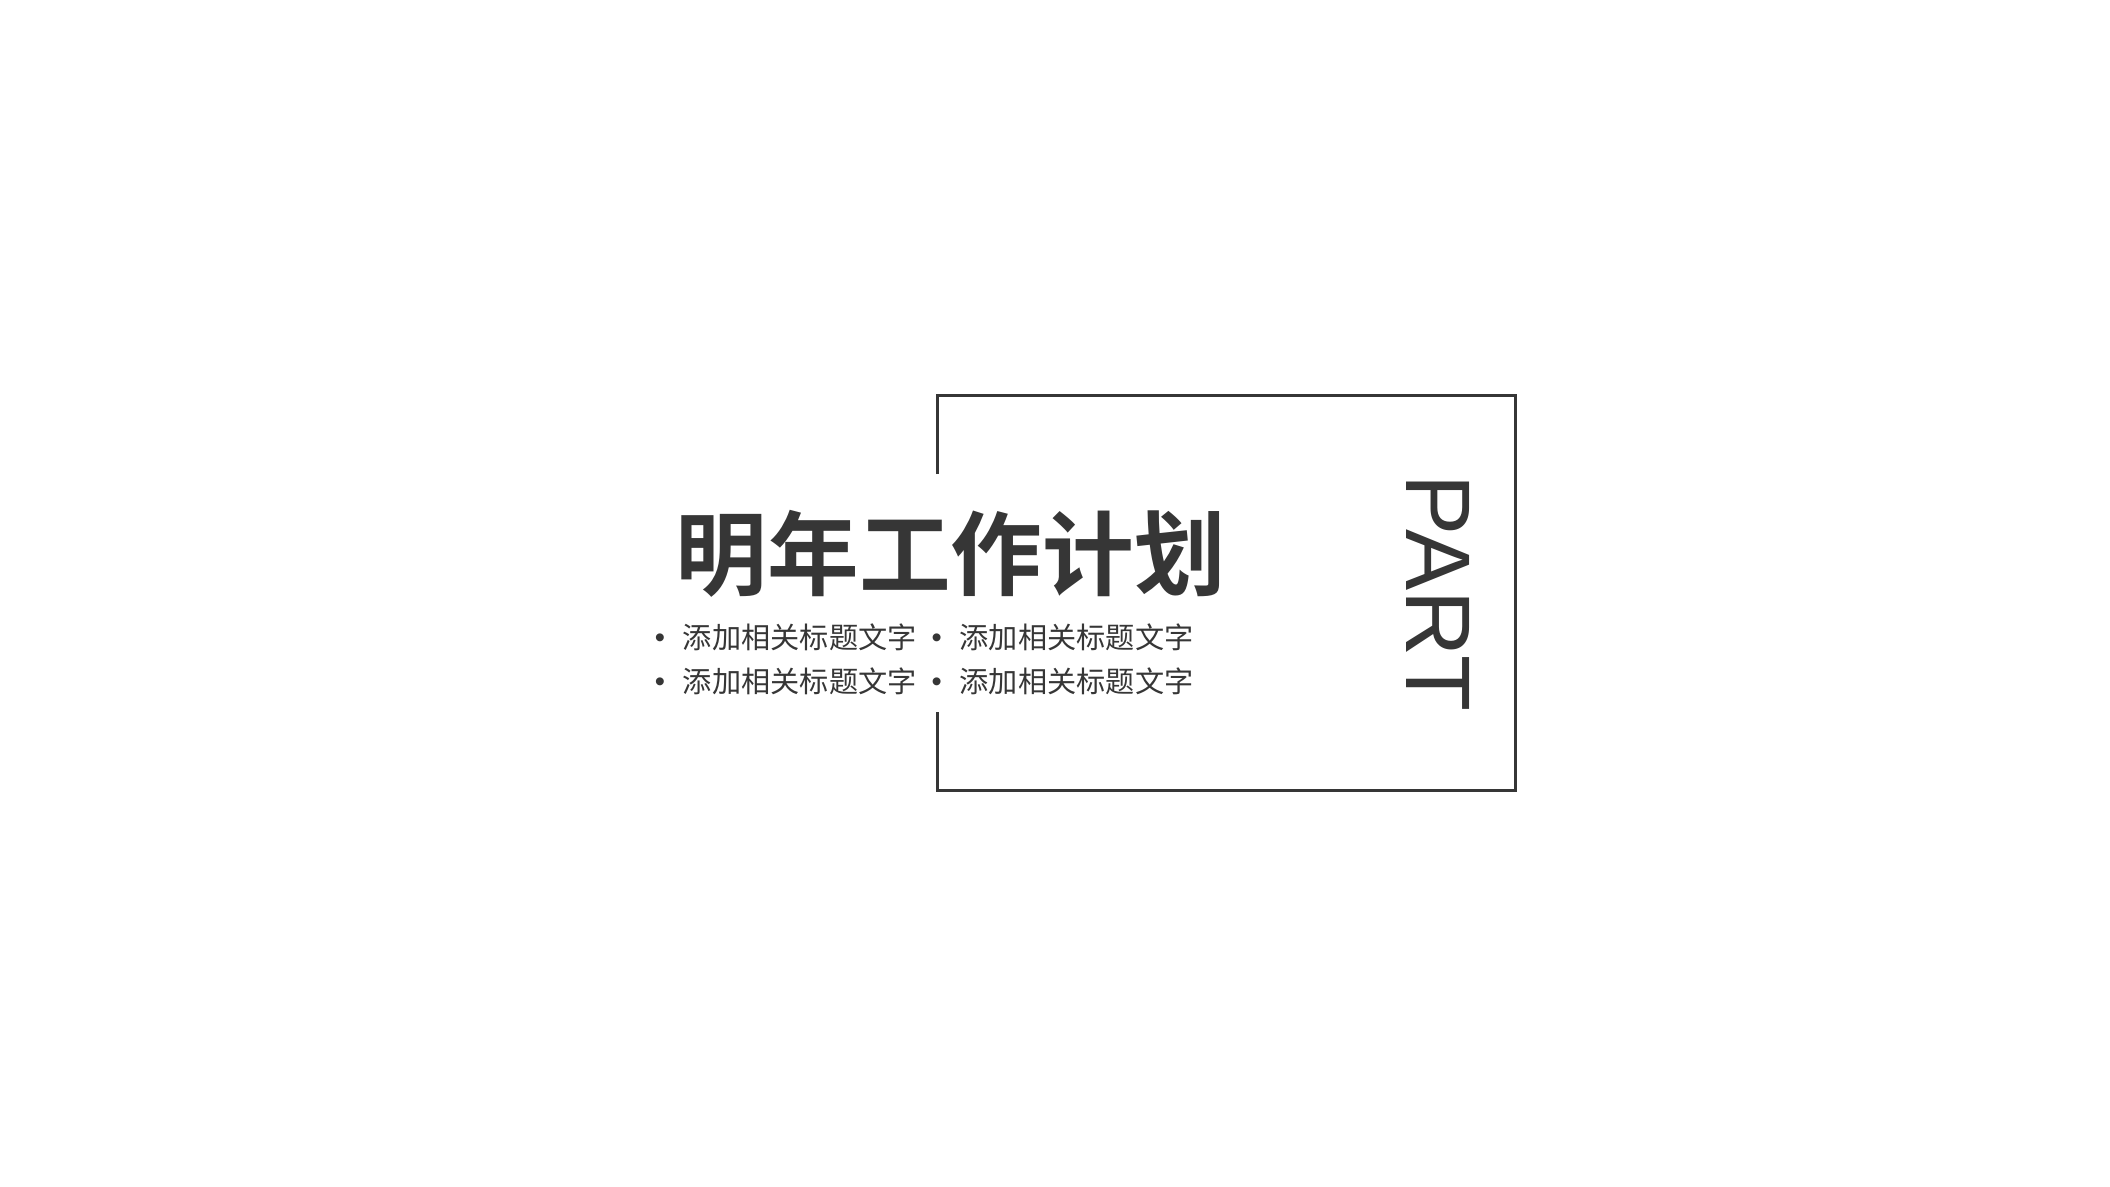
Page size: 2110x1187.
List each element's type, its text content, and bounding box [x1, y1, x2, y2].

text_box 添加相关标题文字 [931, 619, 1194, 655]
text_box [936, 395, 1517, 792]
text_box 添加相关标题文字 [654, 619, 918, 655]
text_box PART [1395, 418, 1490, 768]
text_box 明年工作计划 [675, 496, 1327, 607]
text_box 添加相关标题文字 [654, 663, 918, 699]
text_box 添加相关标题文字 [931, 663, 1194, 699]
